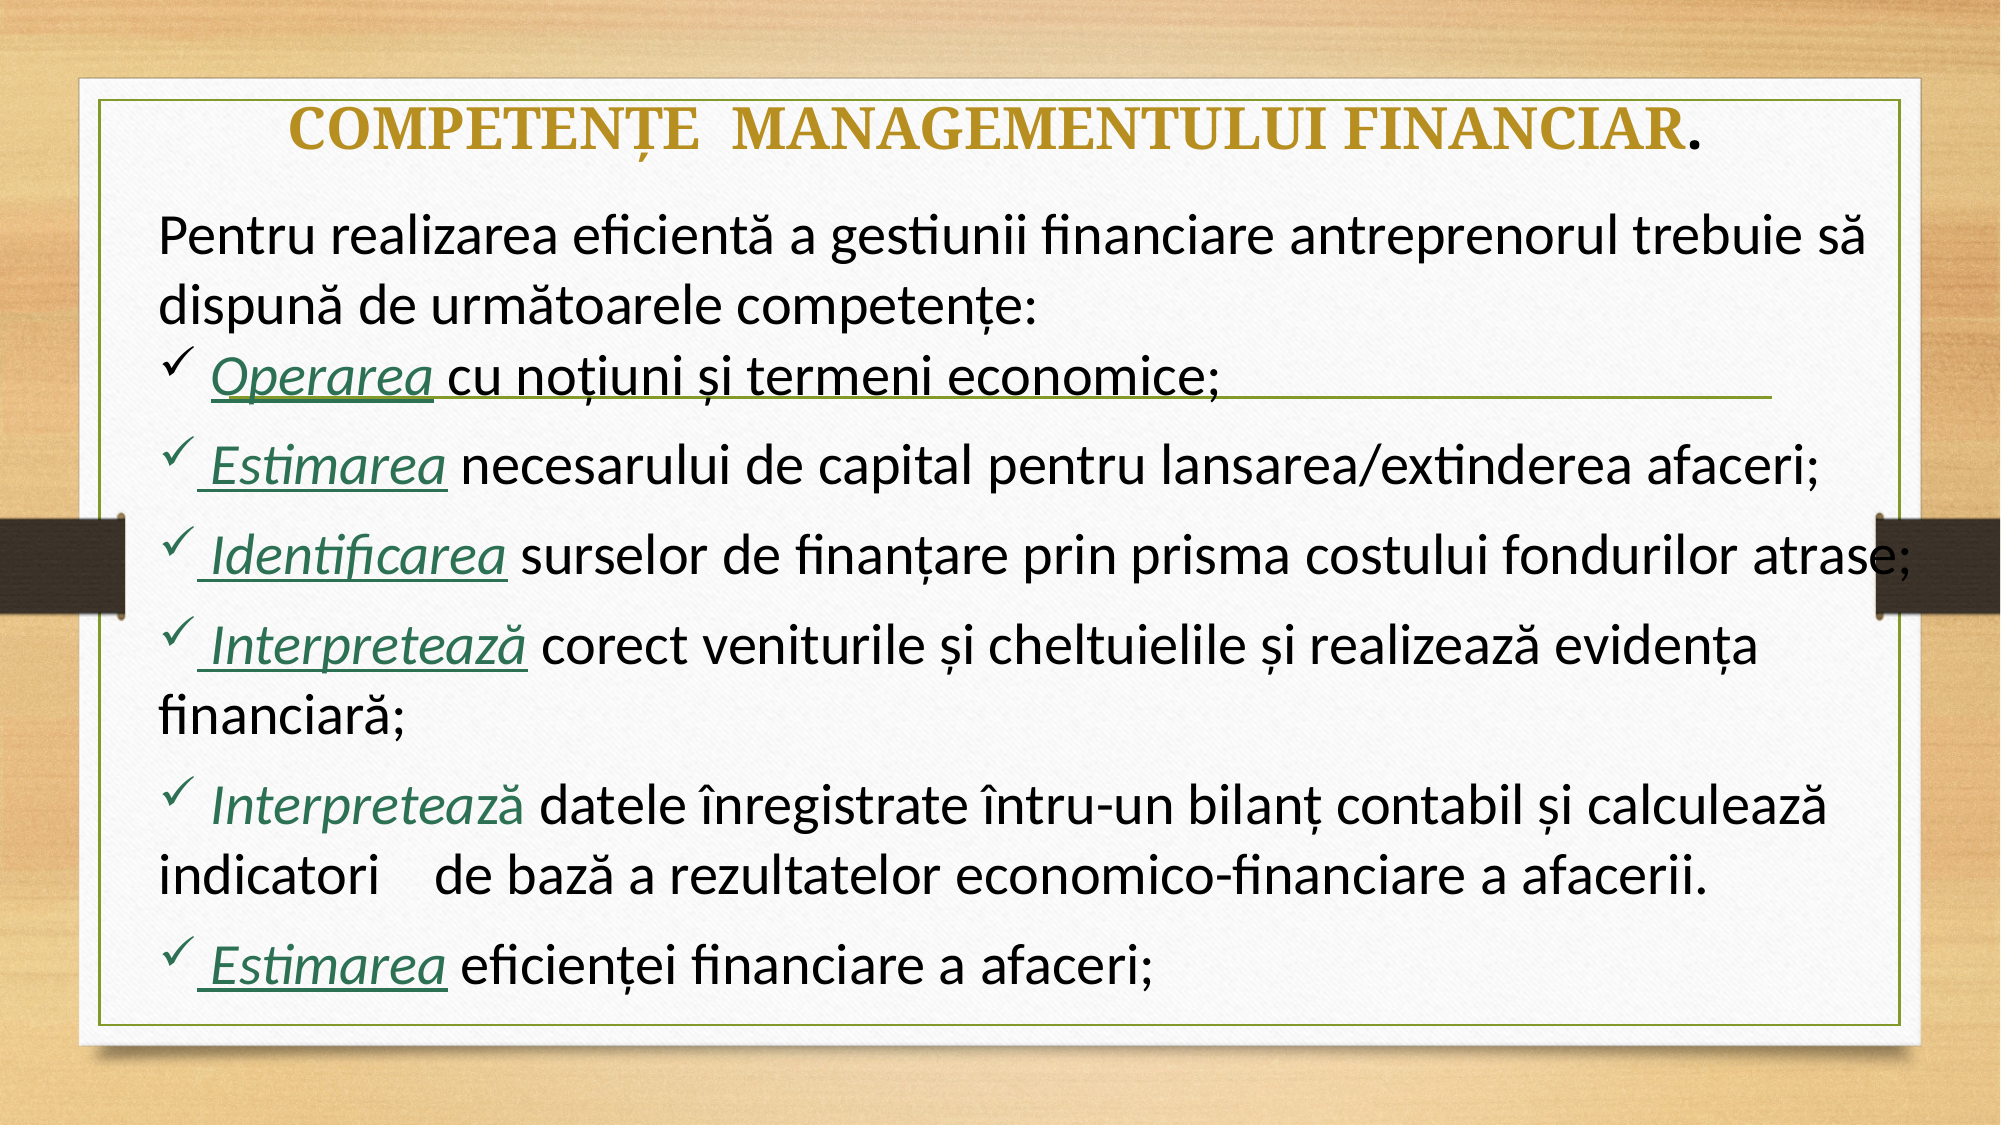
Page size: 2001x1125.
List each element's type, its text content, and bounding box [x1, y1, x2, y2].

text_box Pentru realizarea eficientă a gestiunii financiare antreprenorul trebuie să dispună de următoarele competențe: Operarea cu noțiuni și termeni economice; Estimarea necesarului de capital pentru lansarea/extinderea afaceri; Identificarea surselor de finanțare prin prisma costului fondurilor atrase; Interpretează corect veniturile și cheltuielile și realizează evidența financiară; Interpretează datele înregistrate întru-un bilanț contabil și calculează indicatori de bază a rezultatelor economico-financiare a afacerii. Estimarea eficienței financiare a afaceri; [144, 189, 1950, 1064]
picture [0, 0, 2001, 1125]
text_box COMPETENȚE MANAGEMENTULUI FINANCIAR. [121, 83, 1886, 169]
